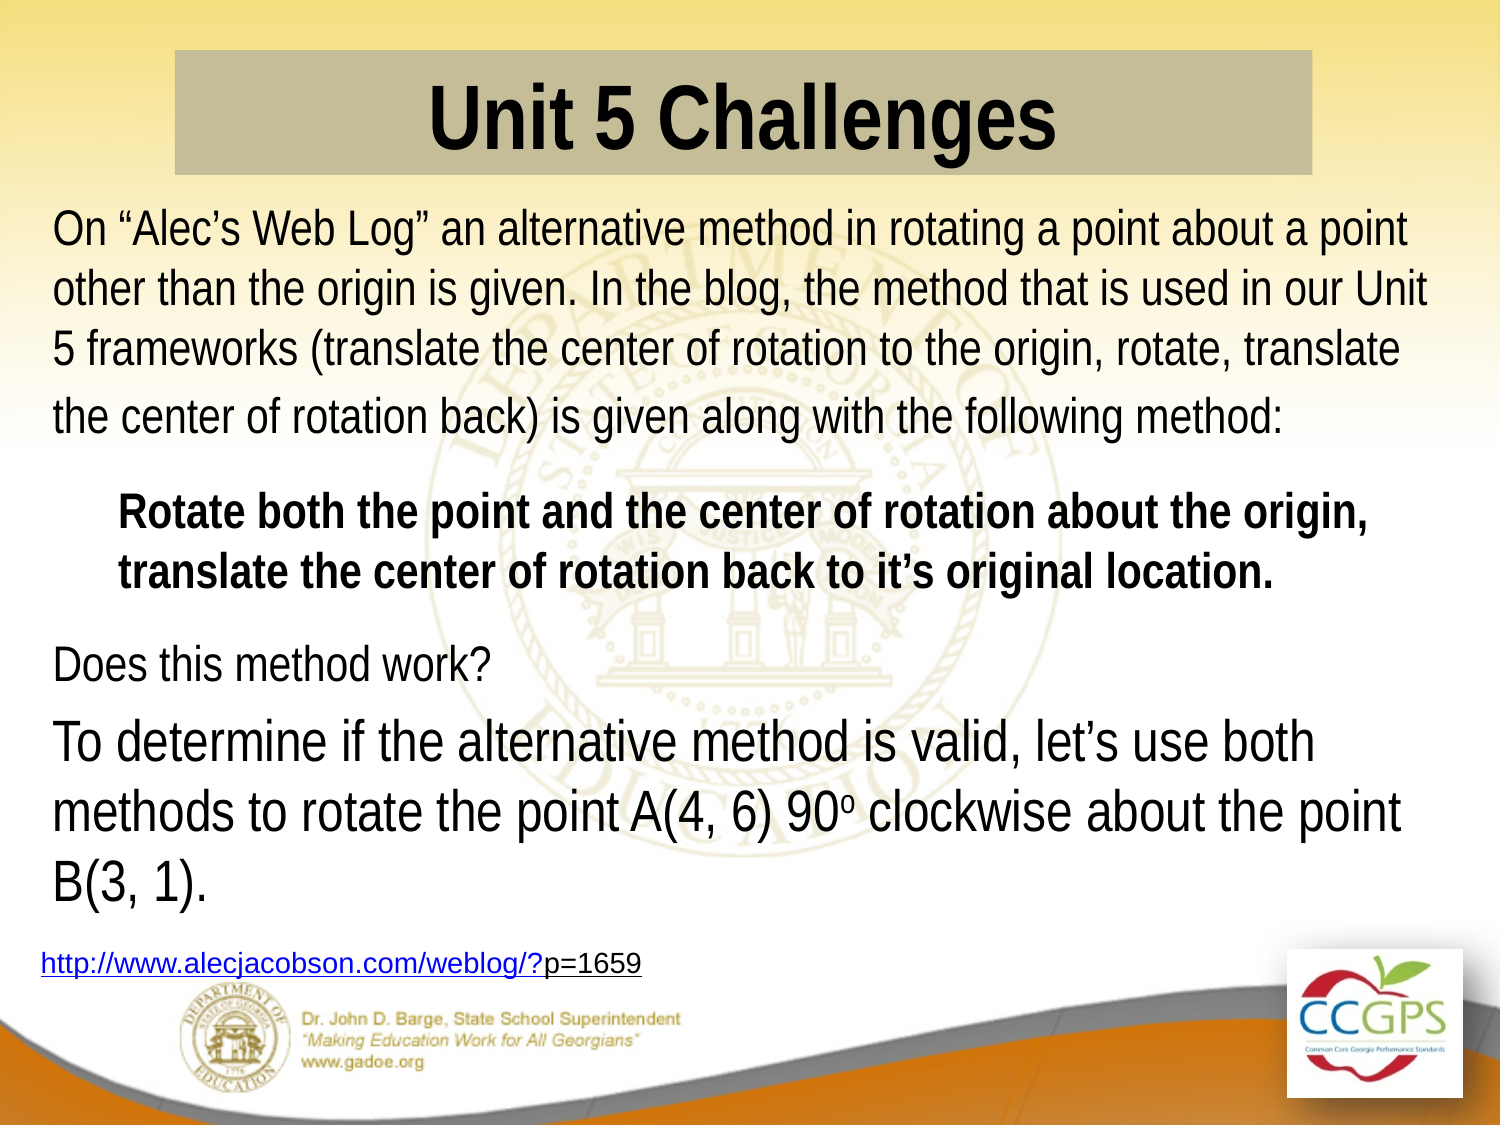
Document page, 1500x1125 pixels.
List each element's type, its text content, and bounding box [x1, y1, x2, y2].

text_box http://www.alecjacobson.com/weblog/?p=1659 [25, 937, 666, 988]
title Unit 5 Challenges [174, 49, 1313, 176]
list On “Alec’s Web Log” an alternative method in rotating a point about a point other than the origin is given. In the blog, the method that is used in our Unit 5 frameworks (translate the center of rotation to the origin, rotate, translate the center of rotation back) is given along with the following method: Rotate both the point and the center of rotation about the origin, translate the center of rotation back to it’s original location. Does this method work? To determine if the alternative method is valid, let’s use both methods to rotate the point A(4, 6) 90o clockwise about the point B(3, 1). [37, 187, 1463, 951]
picture [0, 0, 1500, 1125]
